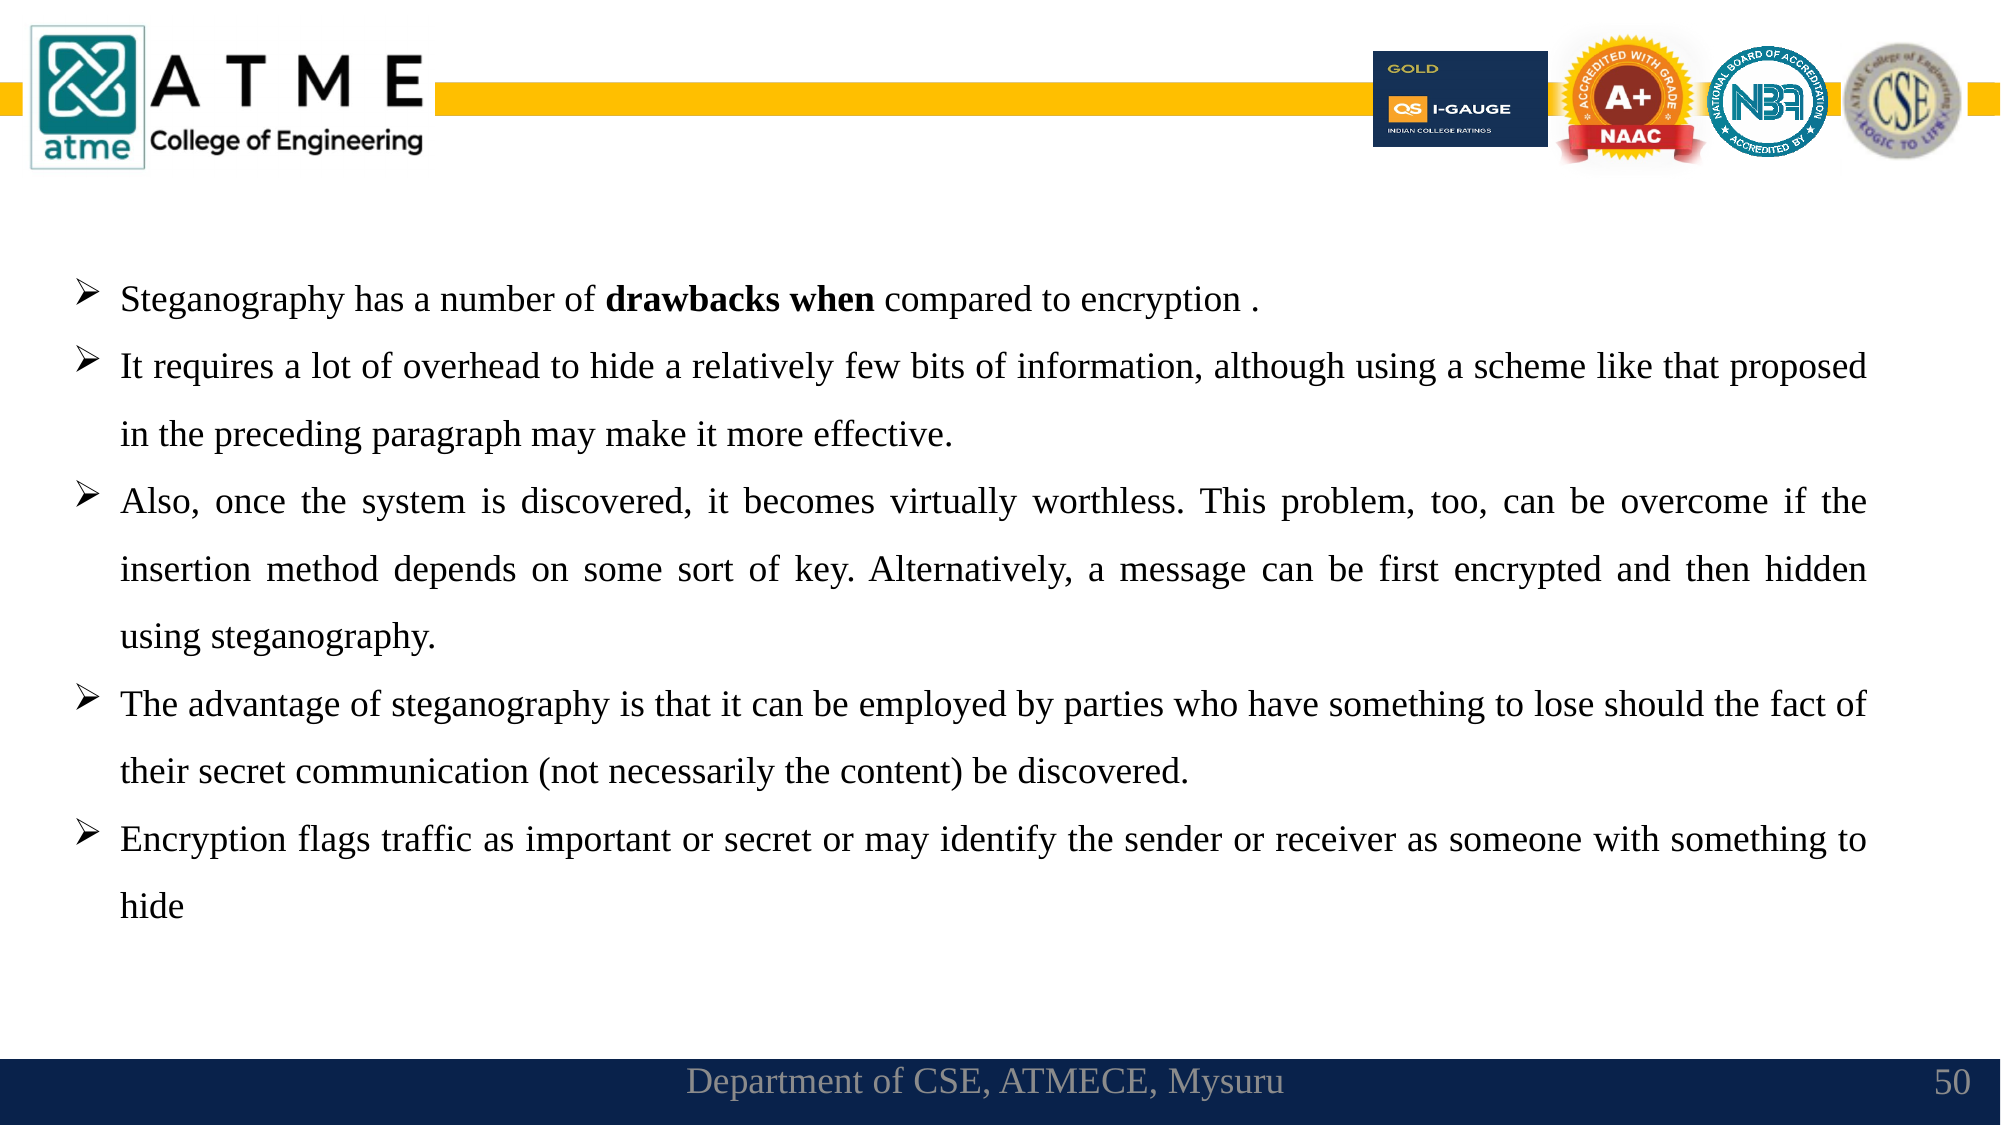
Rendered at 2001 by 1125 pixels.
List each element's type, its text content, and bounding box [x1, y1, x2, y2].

picture [22, 15, 435, 178]
footer Department of CSE, ATMECE, Mysuru [501, 1056, 1470, 1102]
text_box Steganography has a number of drawbacks when compared to encryption . It requires a lot of overhead to hide a relatively few bits of information, although using a scheme like that proposed in the preceding paragraph may make it more effective. Also, once the system is discovered, it becomes virtually worthless. This problem, too, can be overcome if the insertion method depends on some sort of key. Alternatively, a message can be first encrypted and then hidden using steganography. The advantage of steganography is that it can be employed by parties who have something to lose should the fact of their secret communication (not necessarily the content) be discovered. Encryption flags traffic as important or secret or may identify the sender or receiver as someone with something to hide [58, 244, 1885, 934]
picture [0, 1059, 2001, 1125]
picture [1840, 26, 1968, 176]
slide_number 50 [1511, 1057, 1972, 1103]
picture [1373, 20, 1828, 180]
